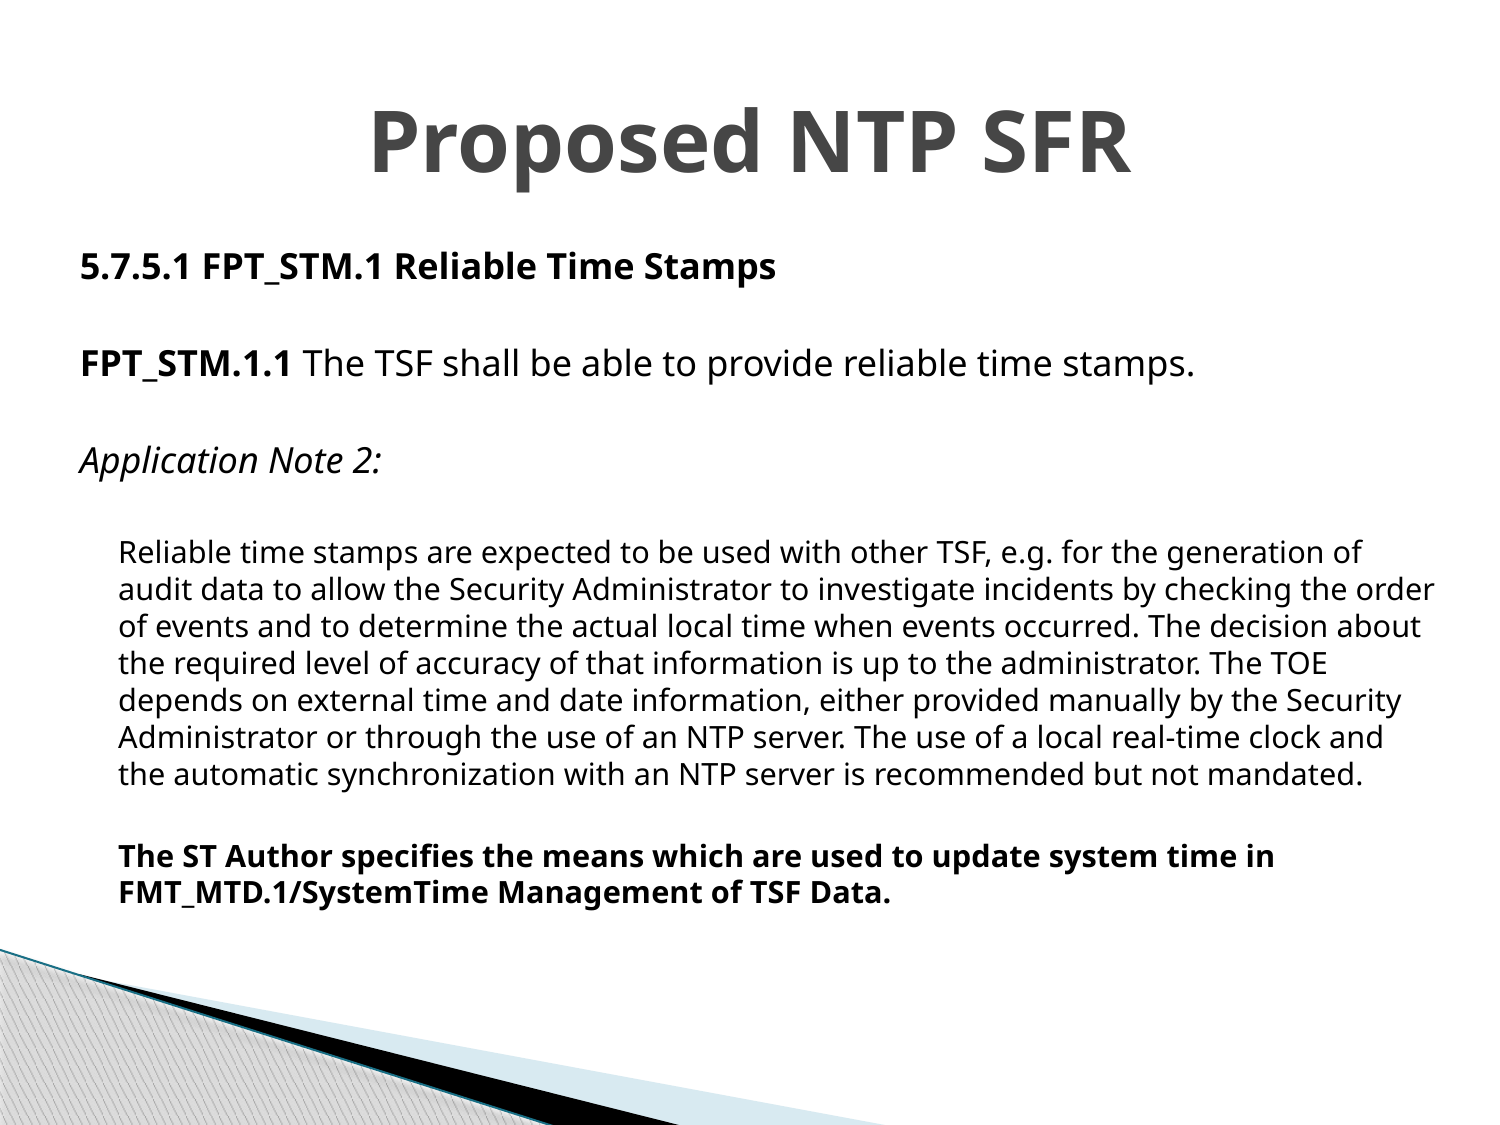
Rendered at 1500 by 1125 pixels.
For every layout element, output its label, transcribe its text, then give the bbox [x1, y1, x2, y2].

title Proposed NTP SFR [75, 45, 1425, 233]
list 5.7.5.1 FPT_STM.1 Reliable Time Stamps FPT_STM.1.1 The TSF shall be able to provide reliable time stamps. Application Note 2: Reliable time stamps are expected to be used with other TSF, e.g. for the generation of audit data to allow the Security Administrator to investigate incidents by checking the order of events and to determine the actual local time when events occurred. The decision about the required level of accuracy of that information is up to the administrator. The TOE depends on external time and date information, either provided manually by the Security Administrator or through the use of an NTP server. The use of a local real-time clock and the automatic synchronization with an NTP server is recommended but not mandated. The ST Author specifies the means which are used to update system time in FMT_MTD.1/SystemTime Management of TSF Data. [48, 236, 1452, 958]
